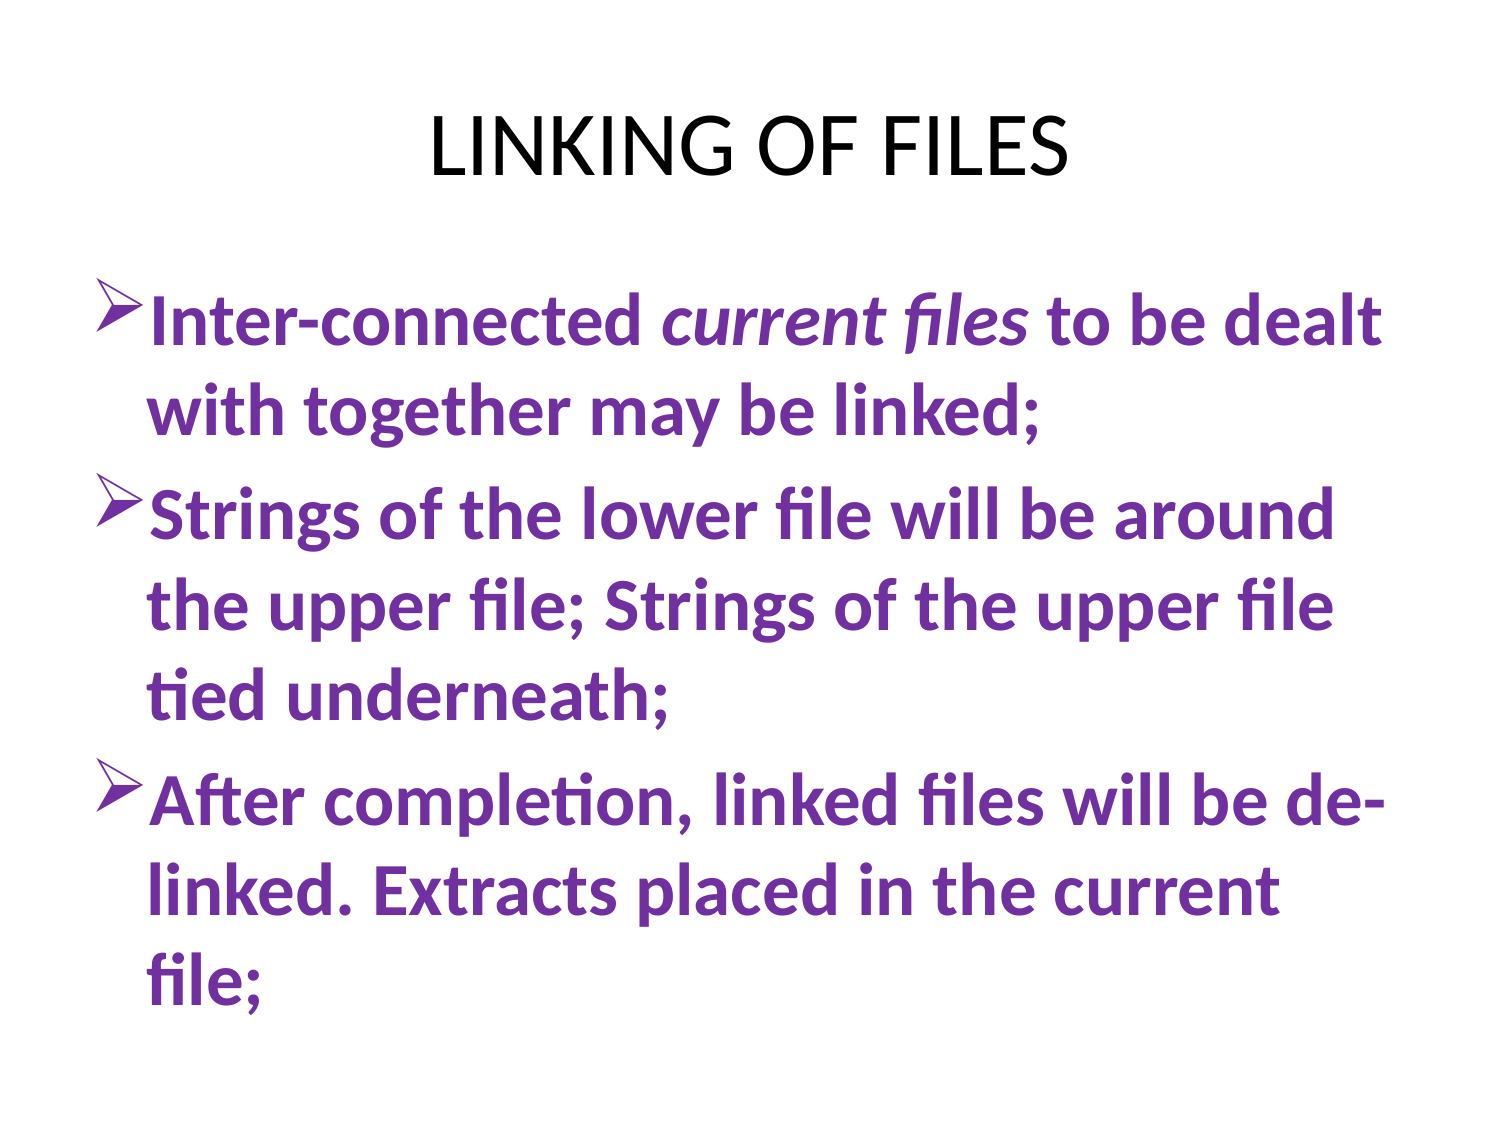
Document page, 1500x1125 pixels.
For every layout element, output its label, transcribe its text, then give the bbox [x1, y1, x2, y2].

list Inter-connected current files to be dealt with together may be linked; Strings of the lower file will be around the upper file; Strings of the upper file tied underneath; After completion, linked files will be de-linked. Extracts placed in the current file; [75, 262, 1425, 1005]
title LINKING OF FILES [75, 45, 1425, 233]
